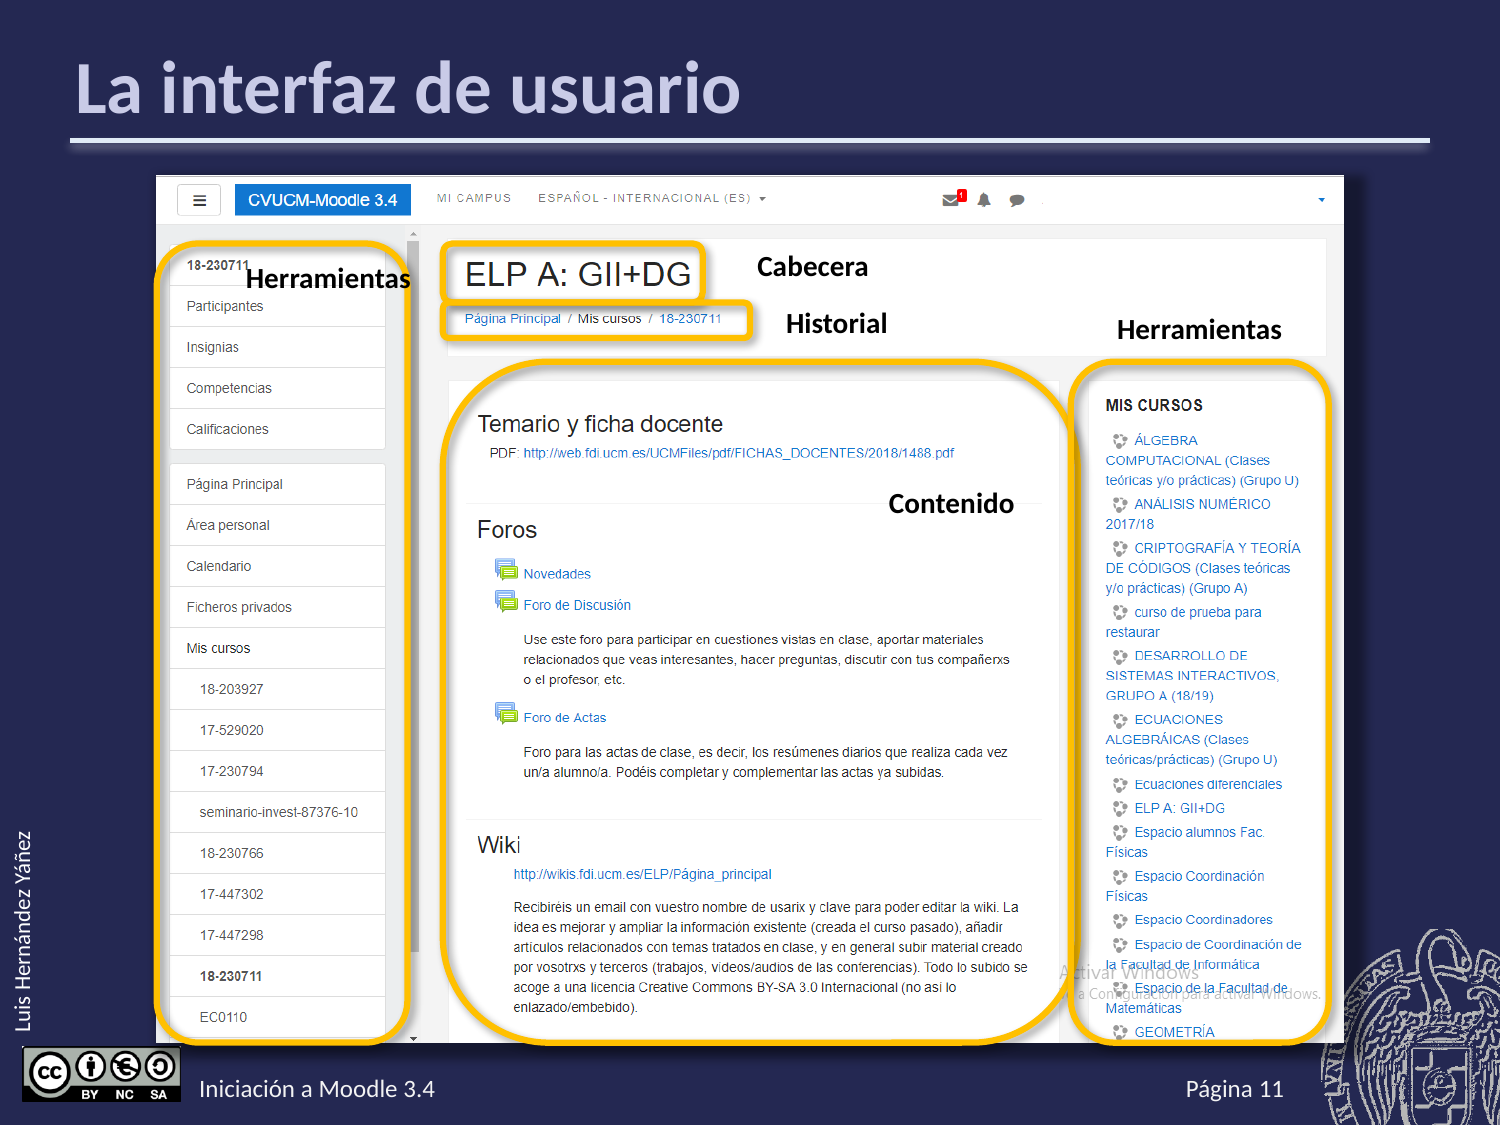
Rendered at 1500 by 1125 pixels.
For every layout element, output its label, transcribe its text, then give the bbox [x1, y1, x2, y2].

title La interfaz de usuario [75, 46, 1425, 129]
picture [156, 175, 1344, 1043]
footer Iniciación a Moodle 3.4 [199, 1056, 1114, 1103]
picture [1321, 929, 1500, 1125]
picture [22, 1046, 181, 1102]
slide_number Página 10 [1136, 1056, 1285, 1103]
